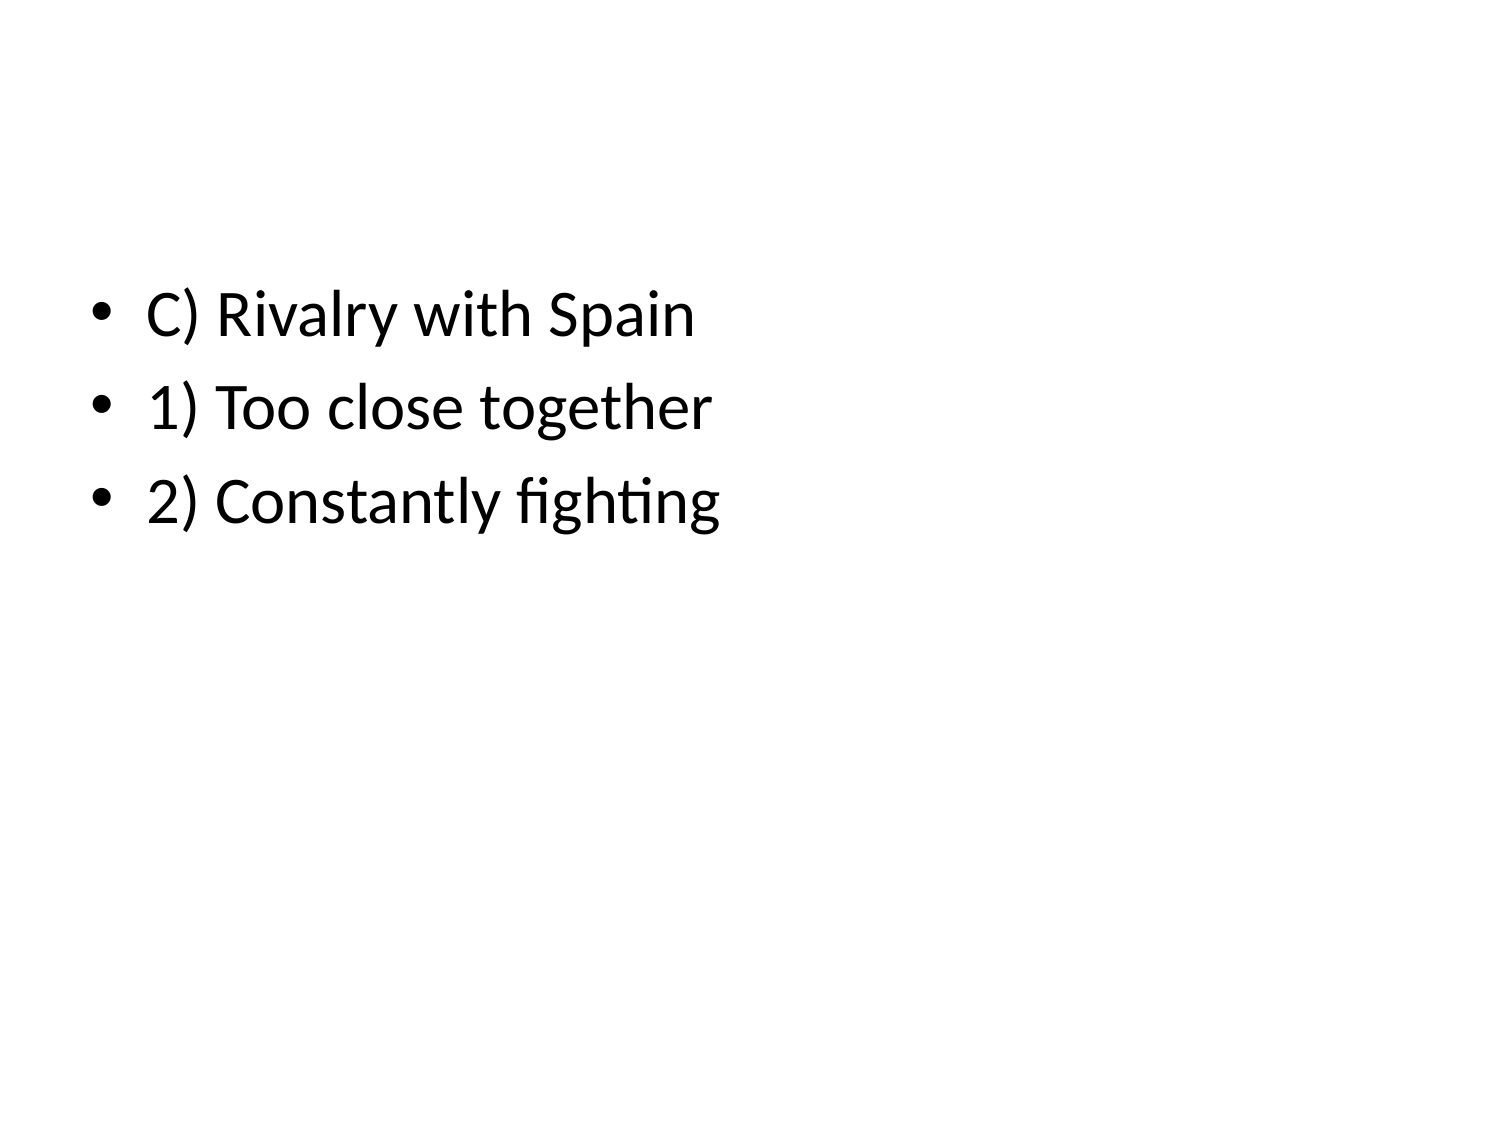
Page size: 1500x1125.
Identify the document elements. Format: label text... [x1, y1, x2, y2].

list C) Rivalry with Spain 1) Too close together 2) Constantly fighting [75, 262, 1425, 1005]
